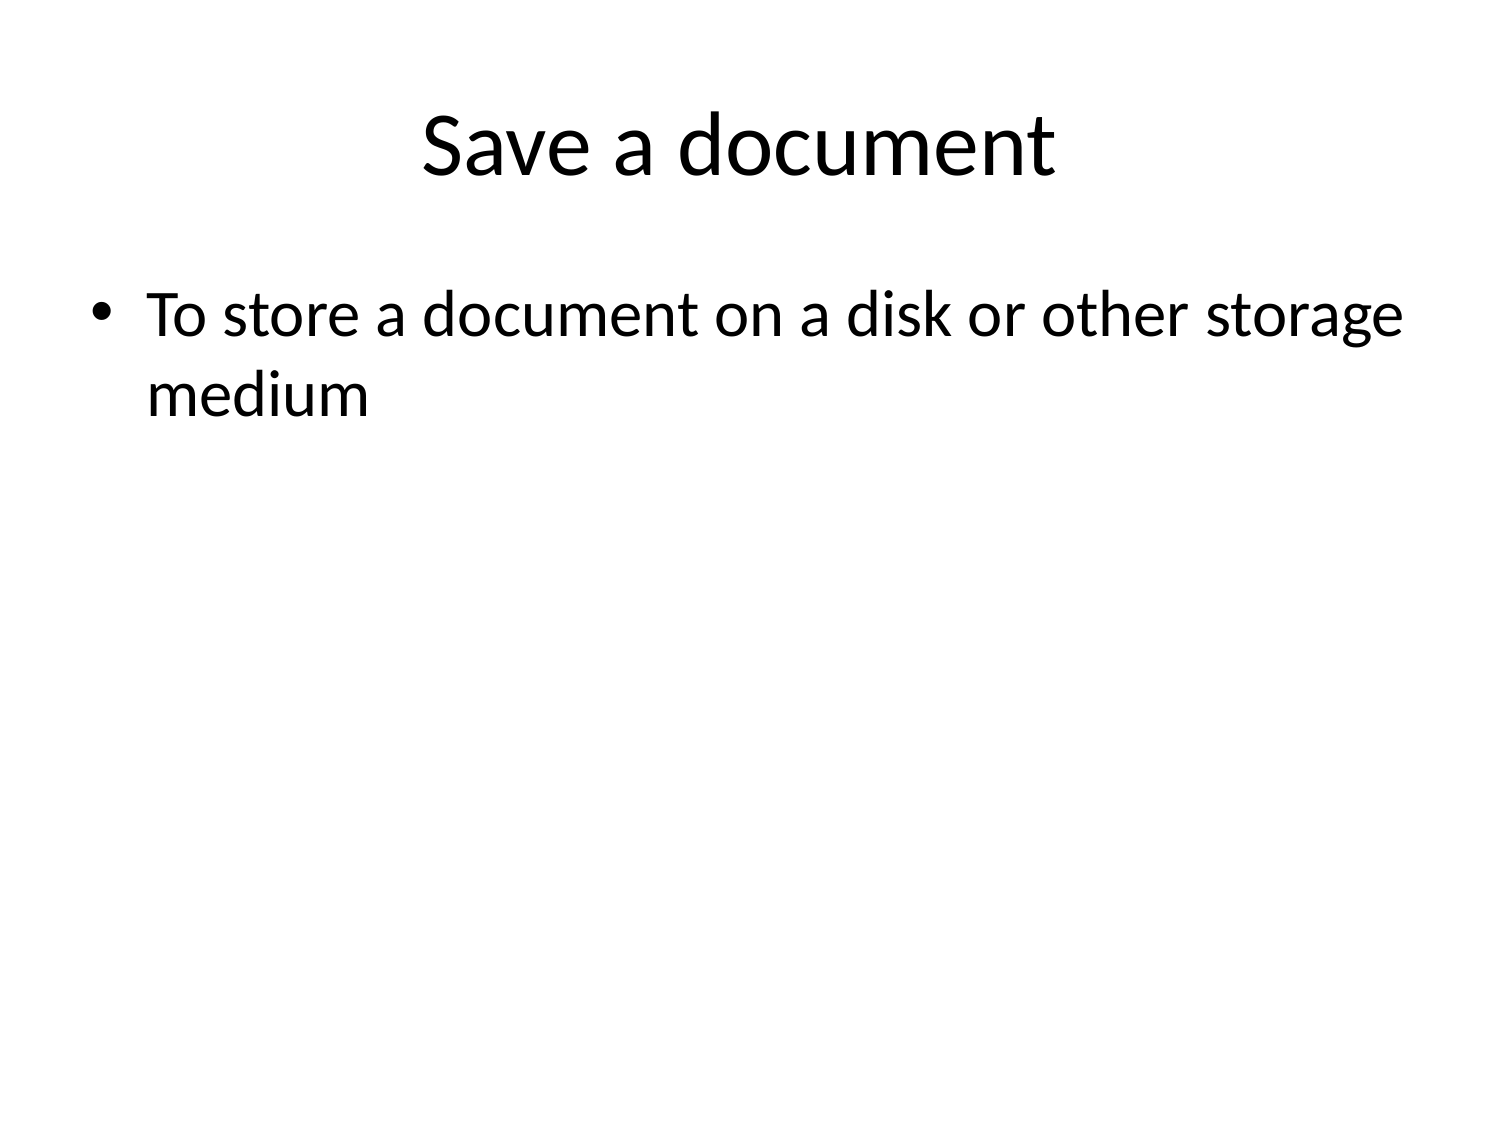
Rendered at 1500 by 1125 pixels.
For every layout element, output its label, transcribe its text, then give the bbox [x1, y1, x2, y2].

list To store a document on a disk or other storage medium [75, 262, 1425, 1005]
title Save a document [75, 45, 1425, 233]
